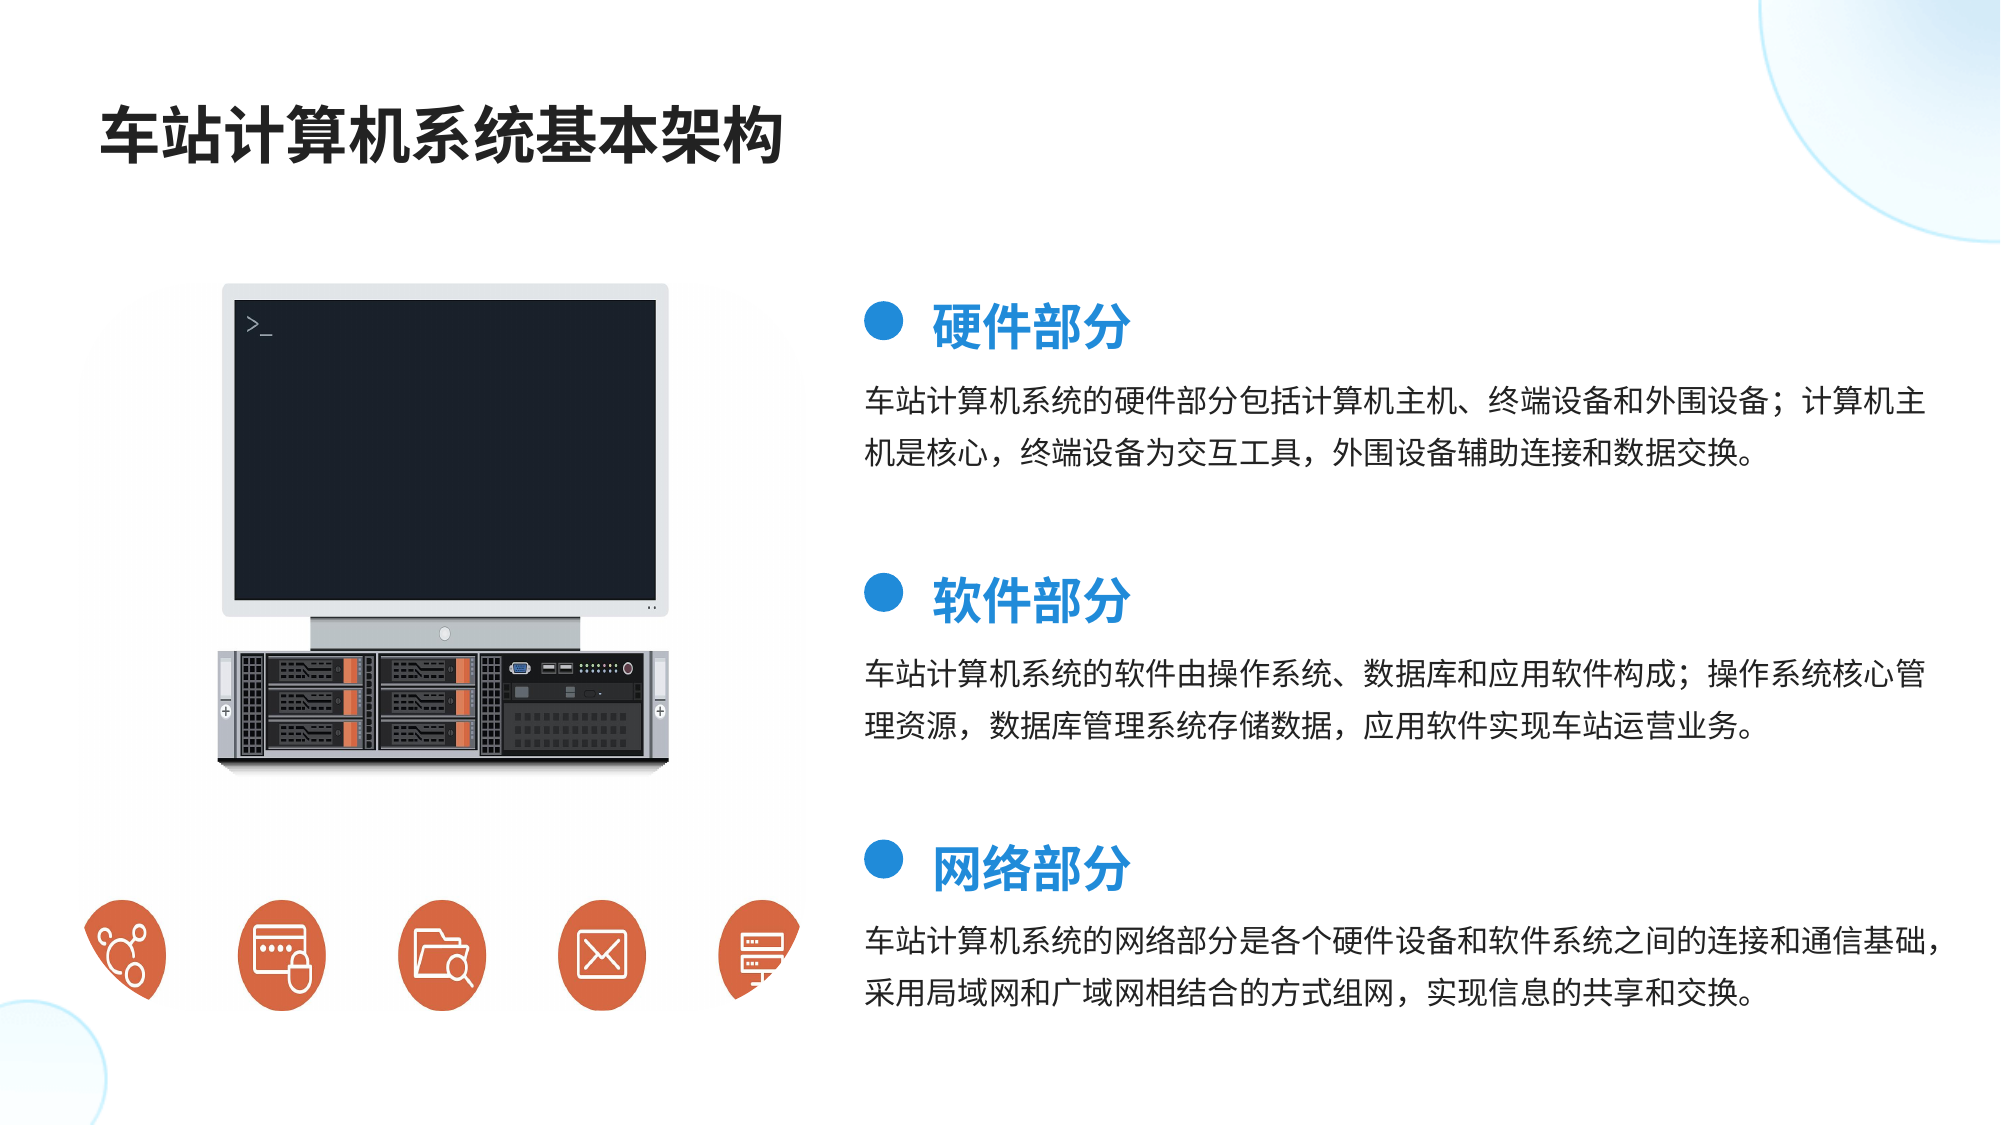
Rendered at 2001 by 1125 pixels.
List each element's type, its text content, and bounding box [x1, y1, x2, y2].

text_box 车站计算机系统基本架构 [78, 43, 1922, 194]
text_box 软件部分 [912, 535, 1897, 639]
text_box [864, 839, 904, 879]
text_box 硬件部分 [912, 266, 1897, 366]
picture [0, 0, 2001, 1125]
text_box [864, 572, 904, 612]
text_box 网络部分 [912, 800, 1897, 906]
text_box 车站计算机系统的硬件部分包括计算机主机、终端设备和外围设备；计算机主机是核心，终端设备为交互工具，外围设备辅助连接和数据交换。 [864, 366, 1927, 517]
text_box [864, 301, 904, 341]
text_box 车站计算机系统的软件由操作系统、数据库和应用软件构成；操作系统核心管理资源，数据库管理系统存储数据，应用软件实现车站运营业务。 [864, 639, 1927, 790]
text_box 车站计算机系统的网络部分是各个硬件设备和软件系统之间的连接和通信基础，采用局域网和广域网相结合的方式组网，实现信息的共享和交换。 [864, 906, 1927, 1057]
